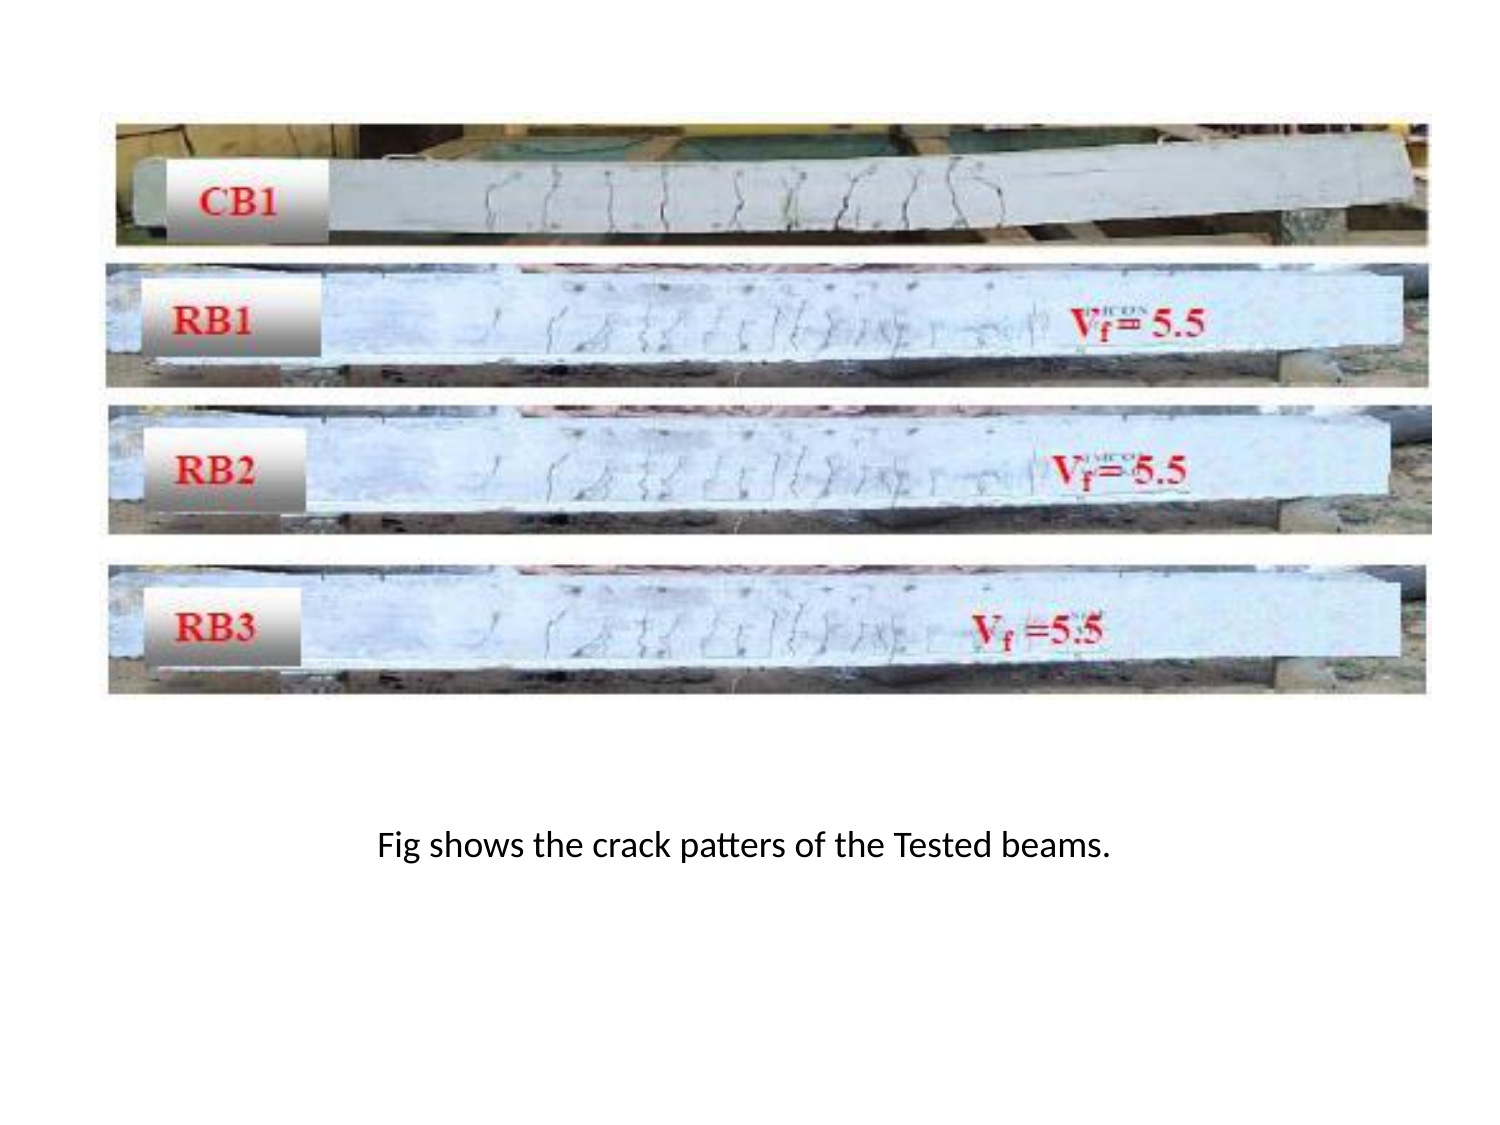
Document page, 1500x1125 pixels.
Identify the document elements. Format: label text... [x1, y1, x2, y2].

text_box Fig shows the crack patters of the Tested beams. [362, 812, 1238, 873]
picture [99, 112, 1433, 701]
